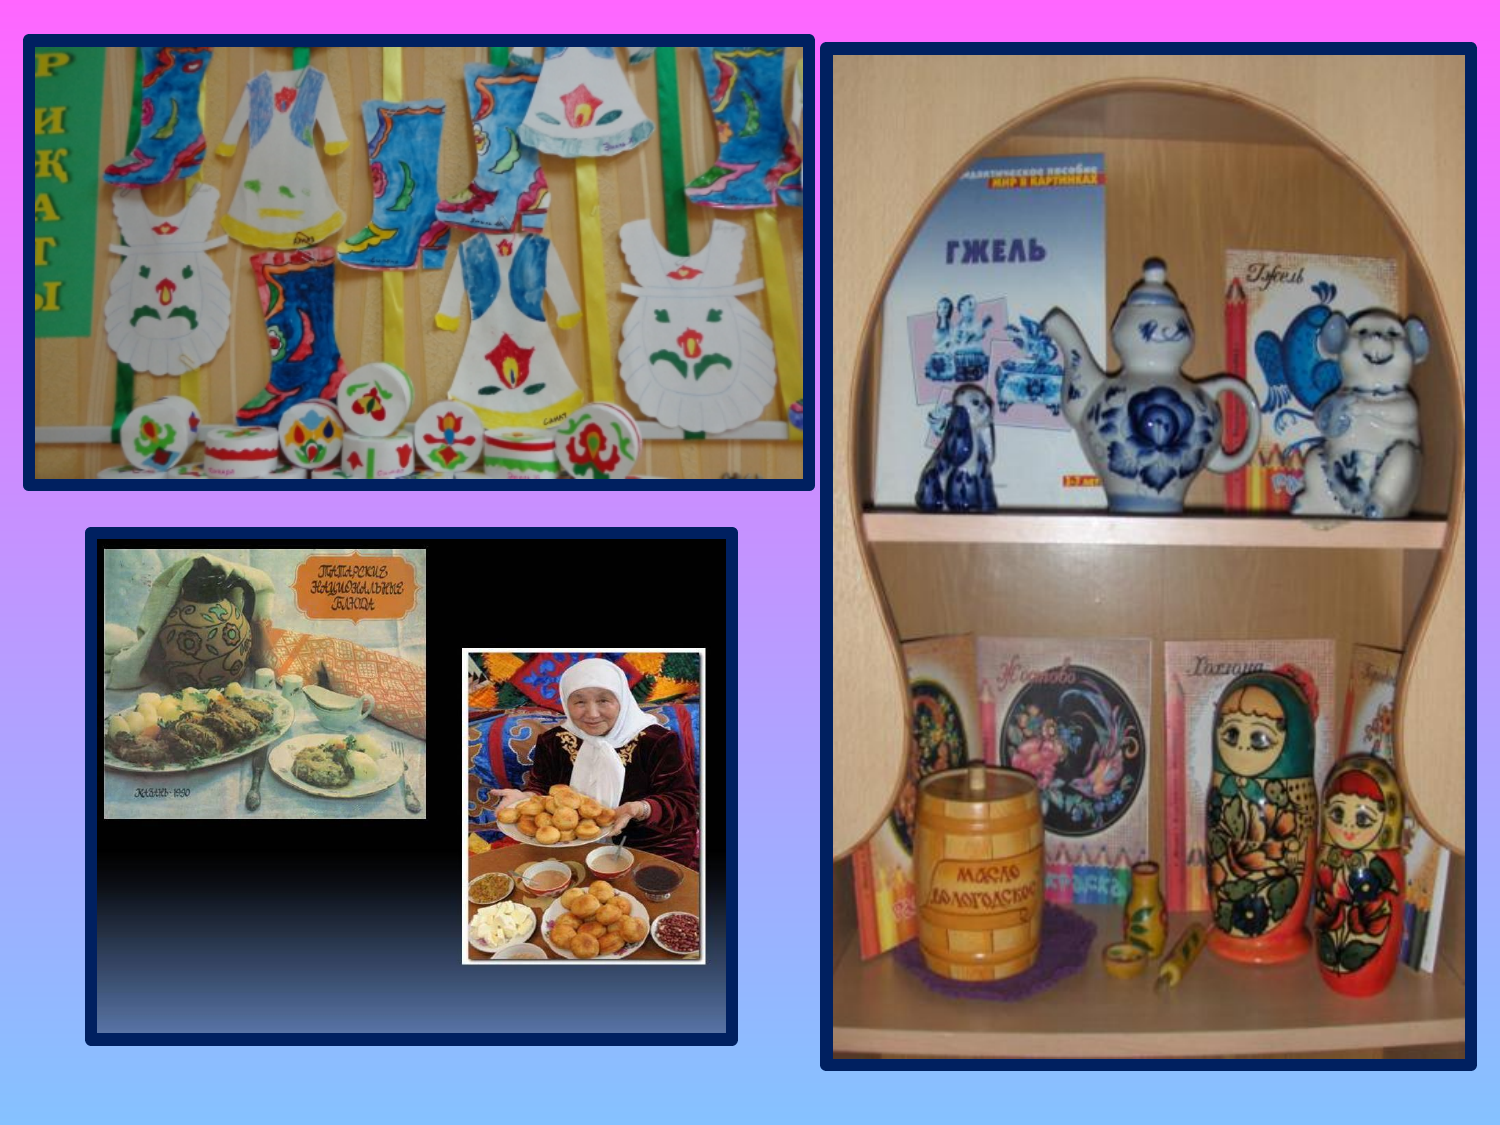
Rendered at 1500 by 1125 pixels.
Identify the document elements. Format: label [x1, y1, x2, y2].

picture [832, 54, 1465, 1059]
list [97, 538, 726, 1034]
list [34, 46, 804, 480]
